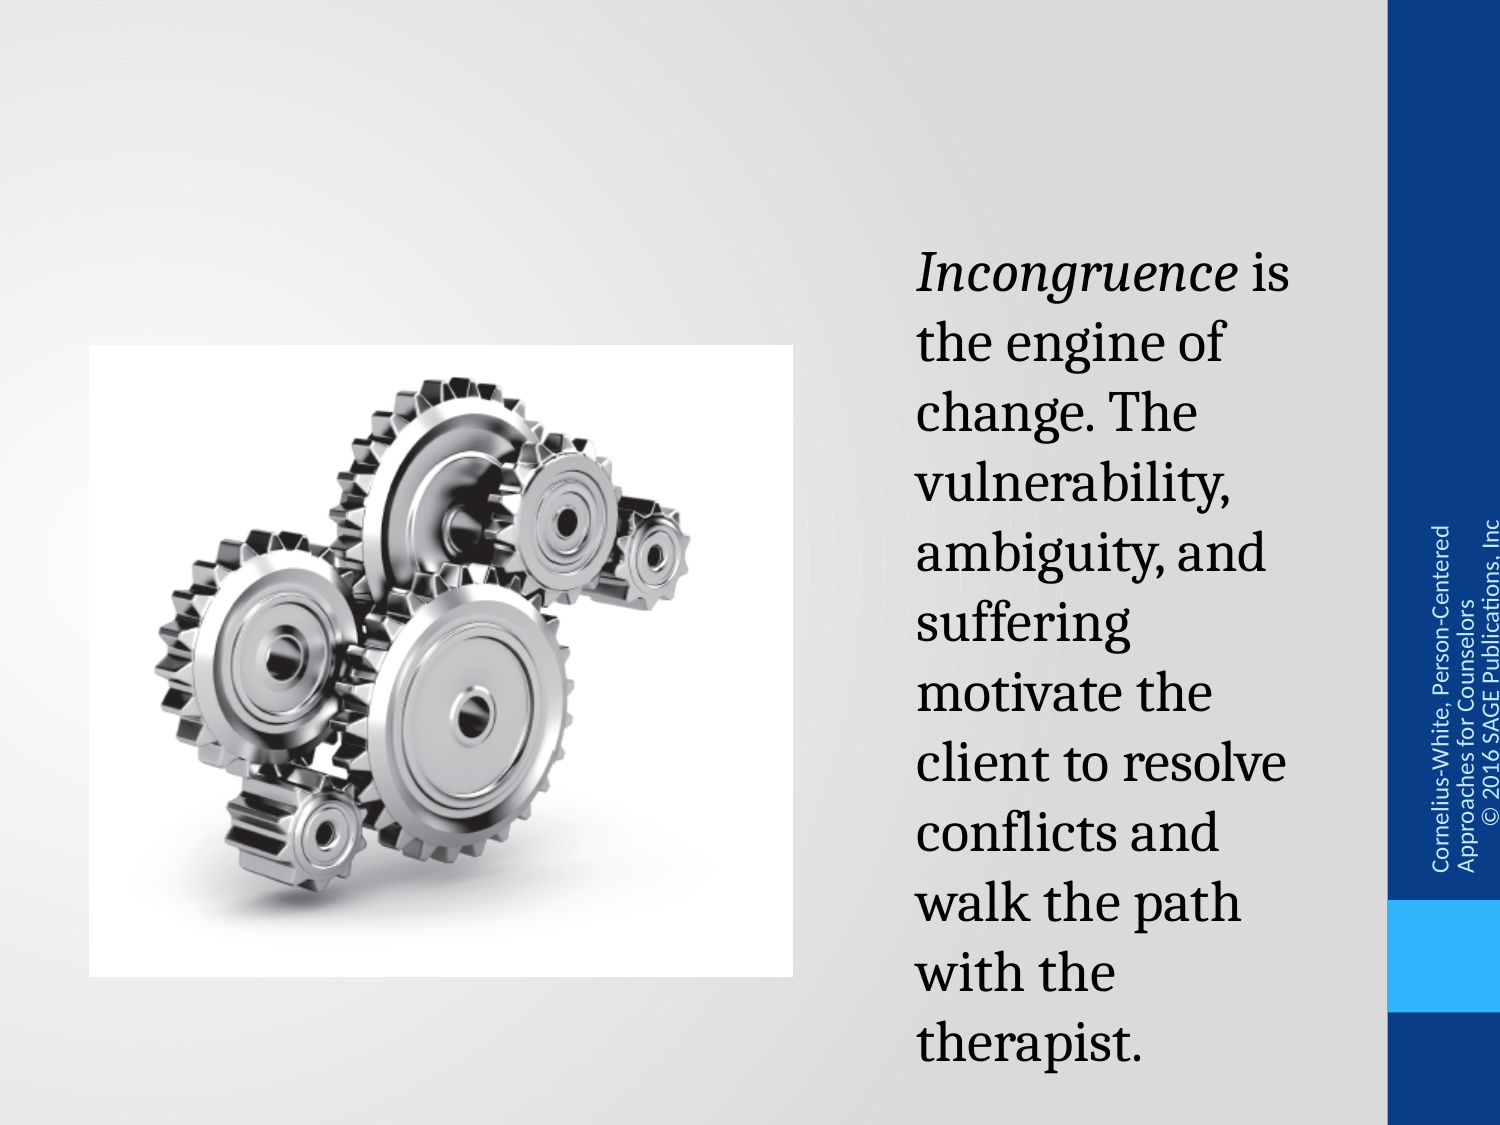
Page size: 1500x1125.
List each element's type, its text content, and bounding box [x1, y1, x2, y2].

text_box Incongruence is the engine of change. The vulnerability, ambiguity, and suffering motivate the client to resolve conflicts and walk the path with the therapist. [901, 225, 1354, 961]
picture [89, 344, 794, 978]
footer Cornelius-White, Person-Centered Approaches for Counselors © 2016 SAGE Publications, Inc. [1408, 500, 1469, 889]
